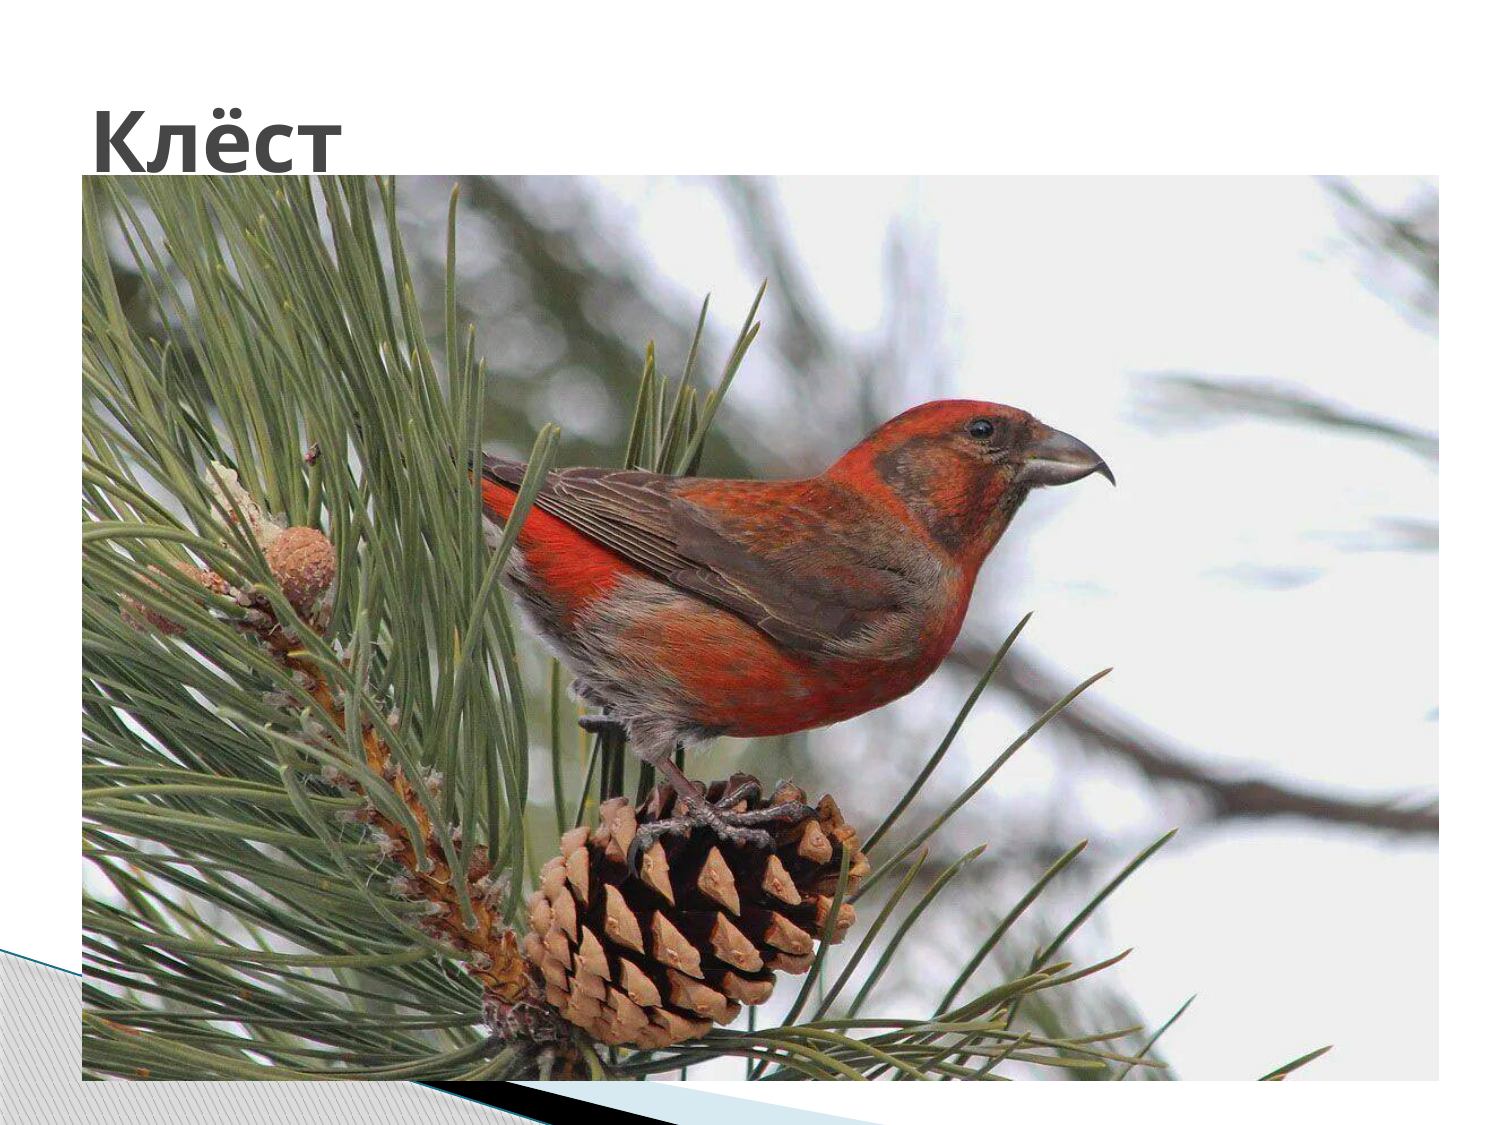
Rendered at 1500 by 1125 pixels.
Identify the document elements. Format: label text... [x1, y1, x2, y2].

title Клёст [75, 45, 1425, 182]
picture [81, 175, 1440, 1081]
